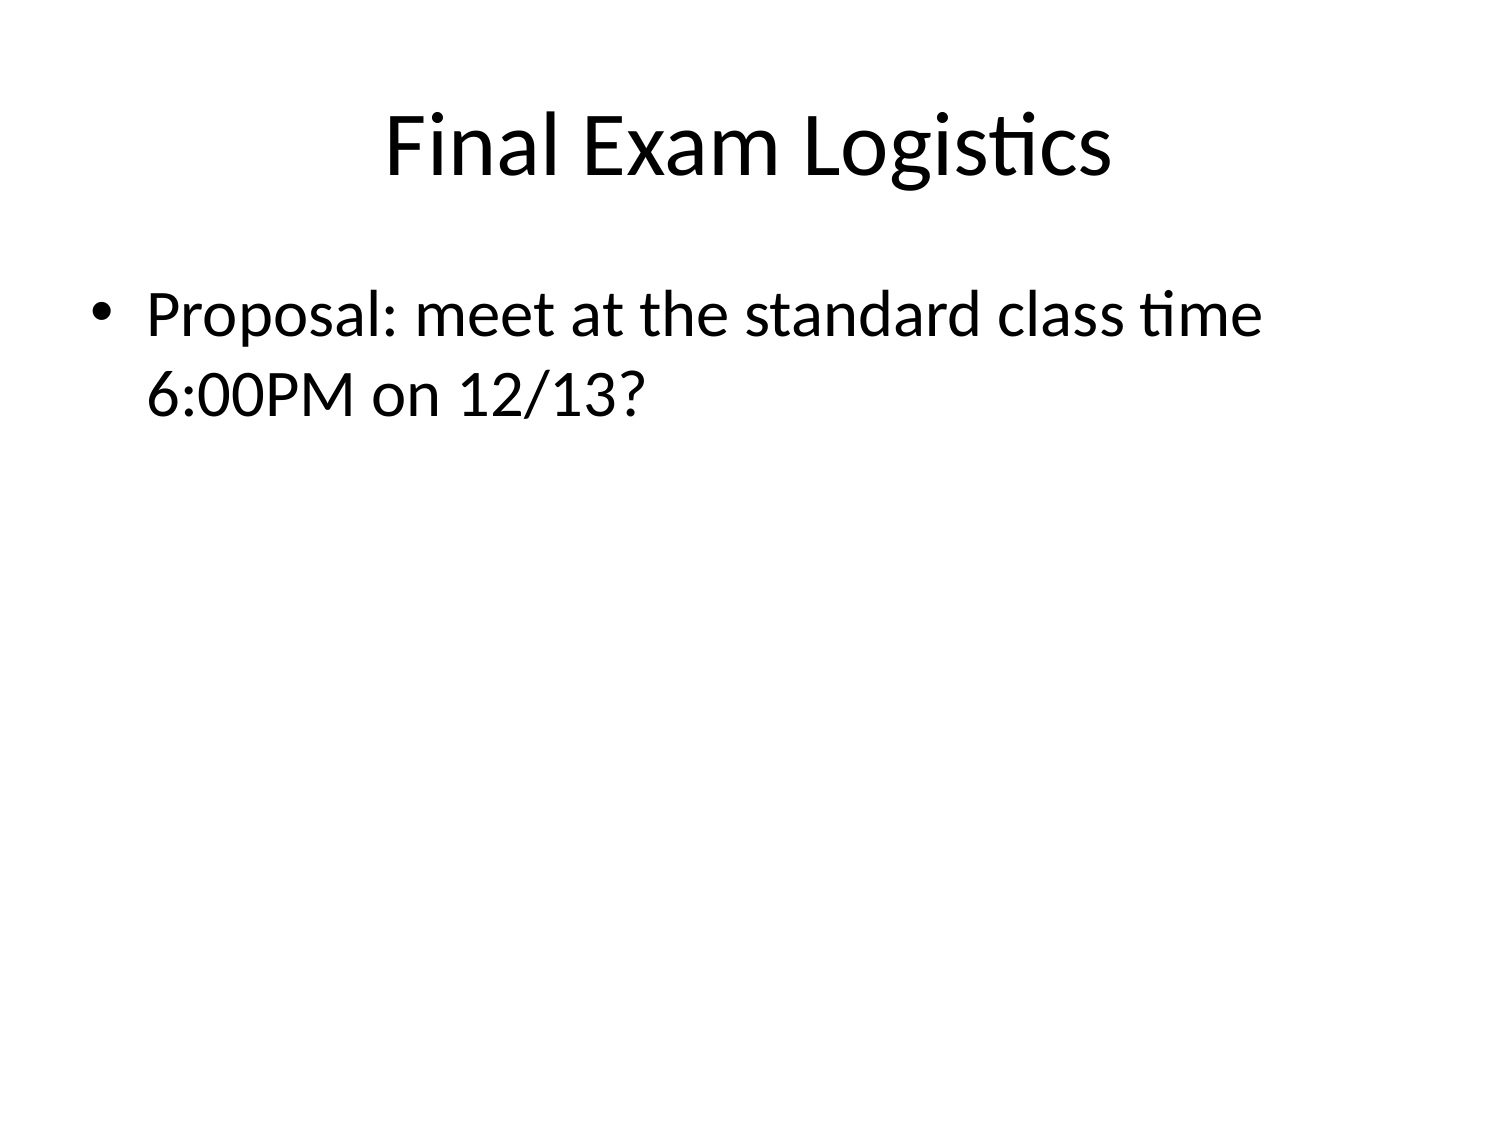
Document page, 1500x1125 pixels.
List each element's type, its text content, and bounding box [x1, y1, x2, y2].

title Final Exam Logistics [75, 45, 1425, 233]
list Proposal: meet at the standard class time 6:00PM on 12/13? [75, 262, 1425, 1005]
